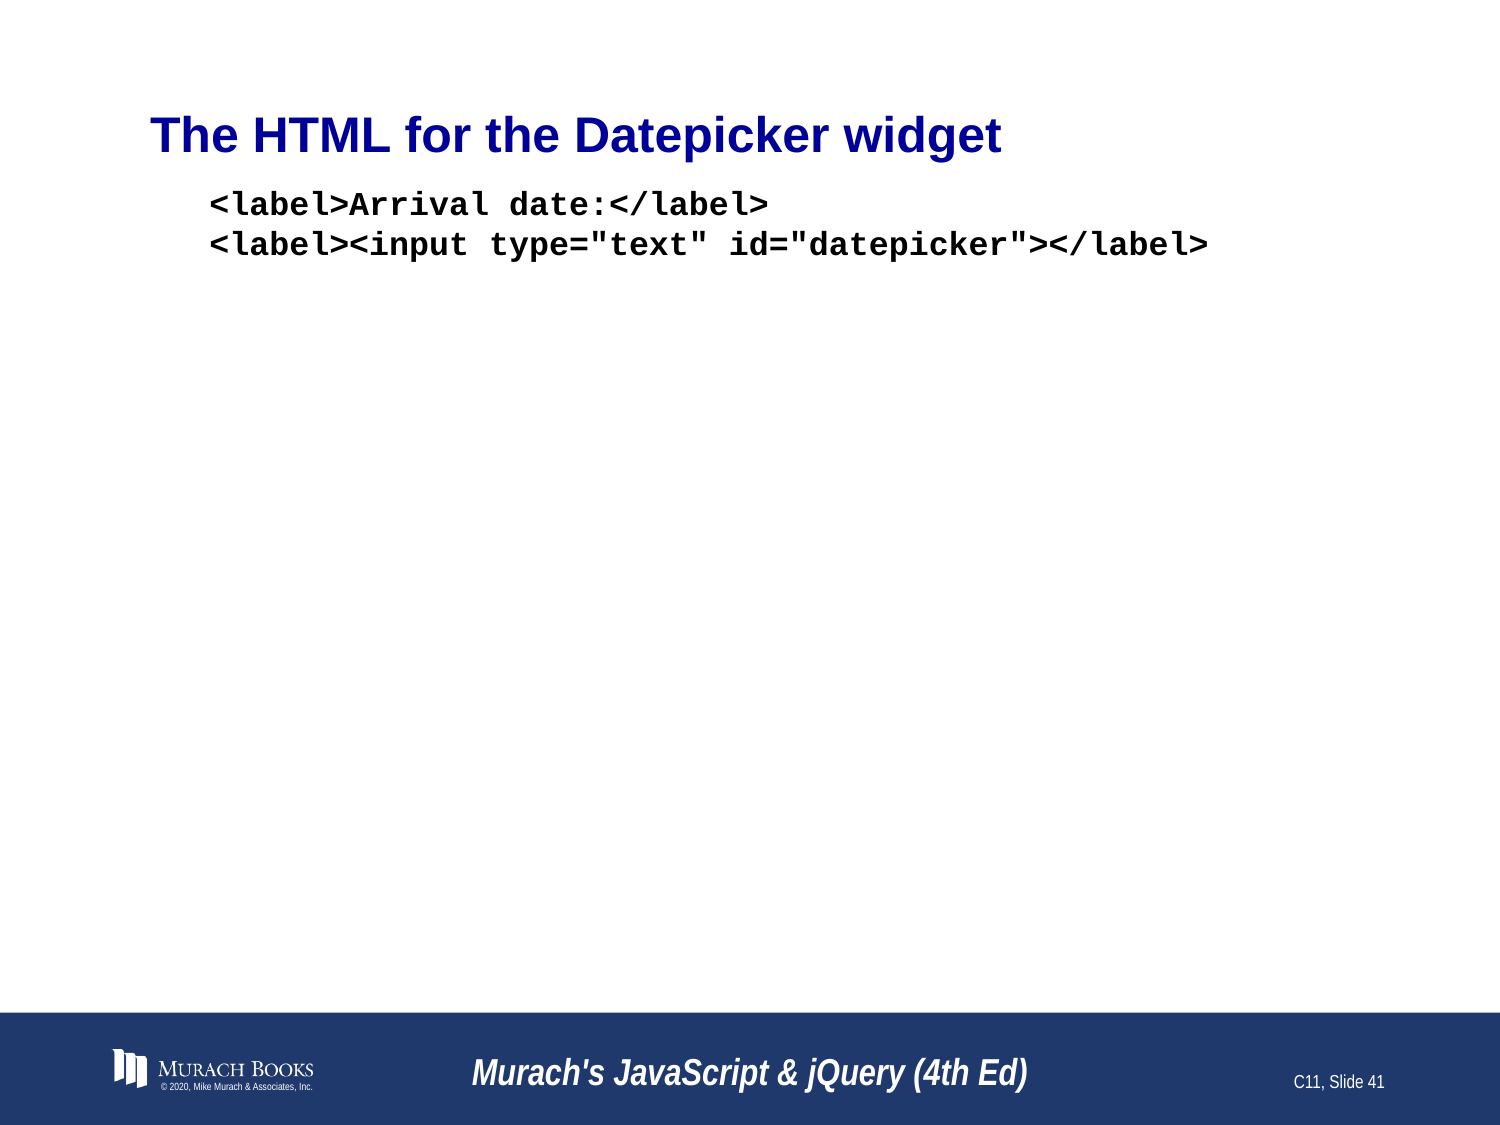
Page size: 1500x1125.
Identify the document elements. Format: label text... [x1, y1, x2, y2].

footer © 2020, Mike Murach & Associates, Inc. [12, 1025, 463, 1100]
slide_number C11, Slide 41 [1087, 1025, 1400, 1100]
slide_number Murach's JavaScript & jQuery (4th Ed) [463, 1025, 1050, 1100]
title The HTML for the Datepicker widget [150, 102, 1350, 164]
list <label>Arrival date:</label> <label><input type="text" id="datepicker"></label> [137, 174, 1350, 975]
